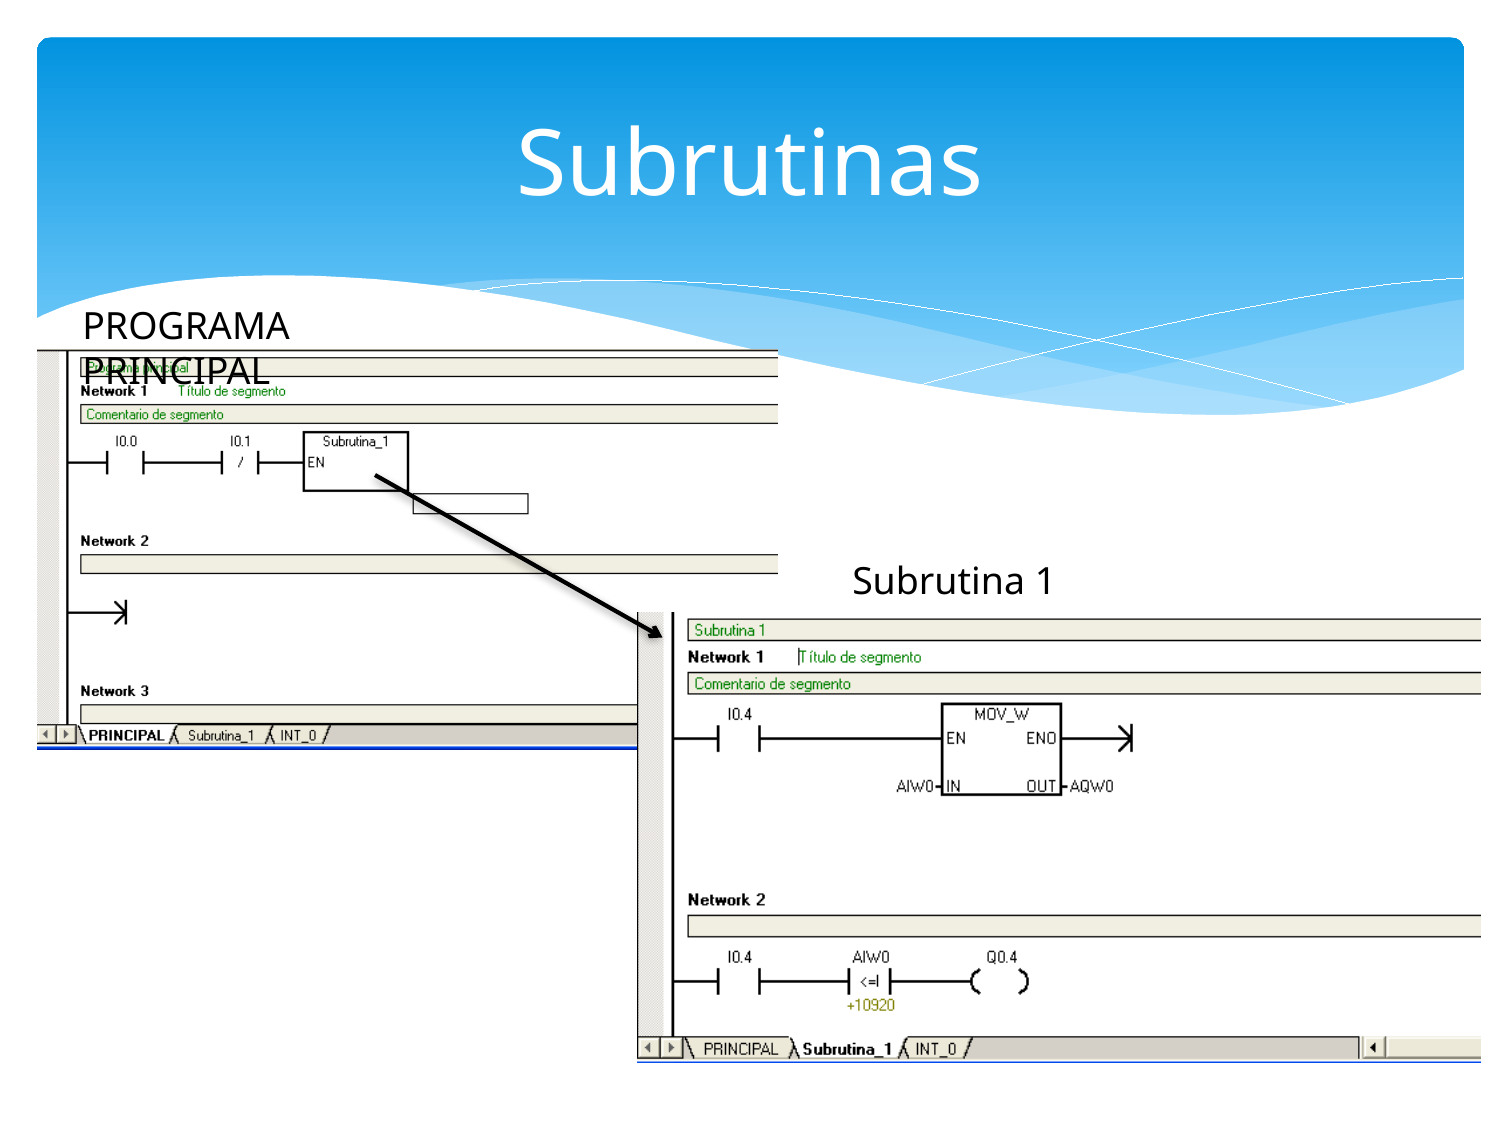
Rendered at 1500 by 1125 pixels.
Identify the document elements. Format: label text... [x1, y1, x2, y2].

text_box Subrutina 1 [837, 549, 1263, 610]
text_box PROGRAMA PRINCIPAL [67, 294, 493, 348]
title Subrutinas [75, 55, 1425, 261]
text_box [374, 474, 663, 638]
picture [37, 349, 1481, 1063]
